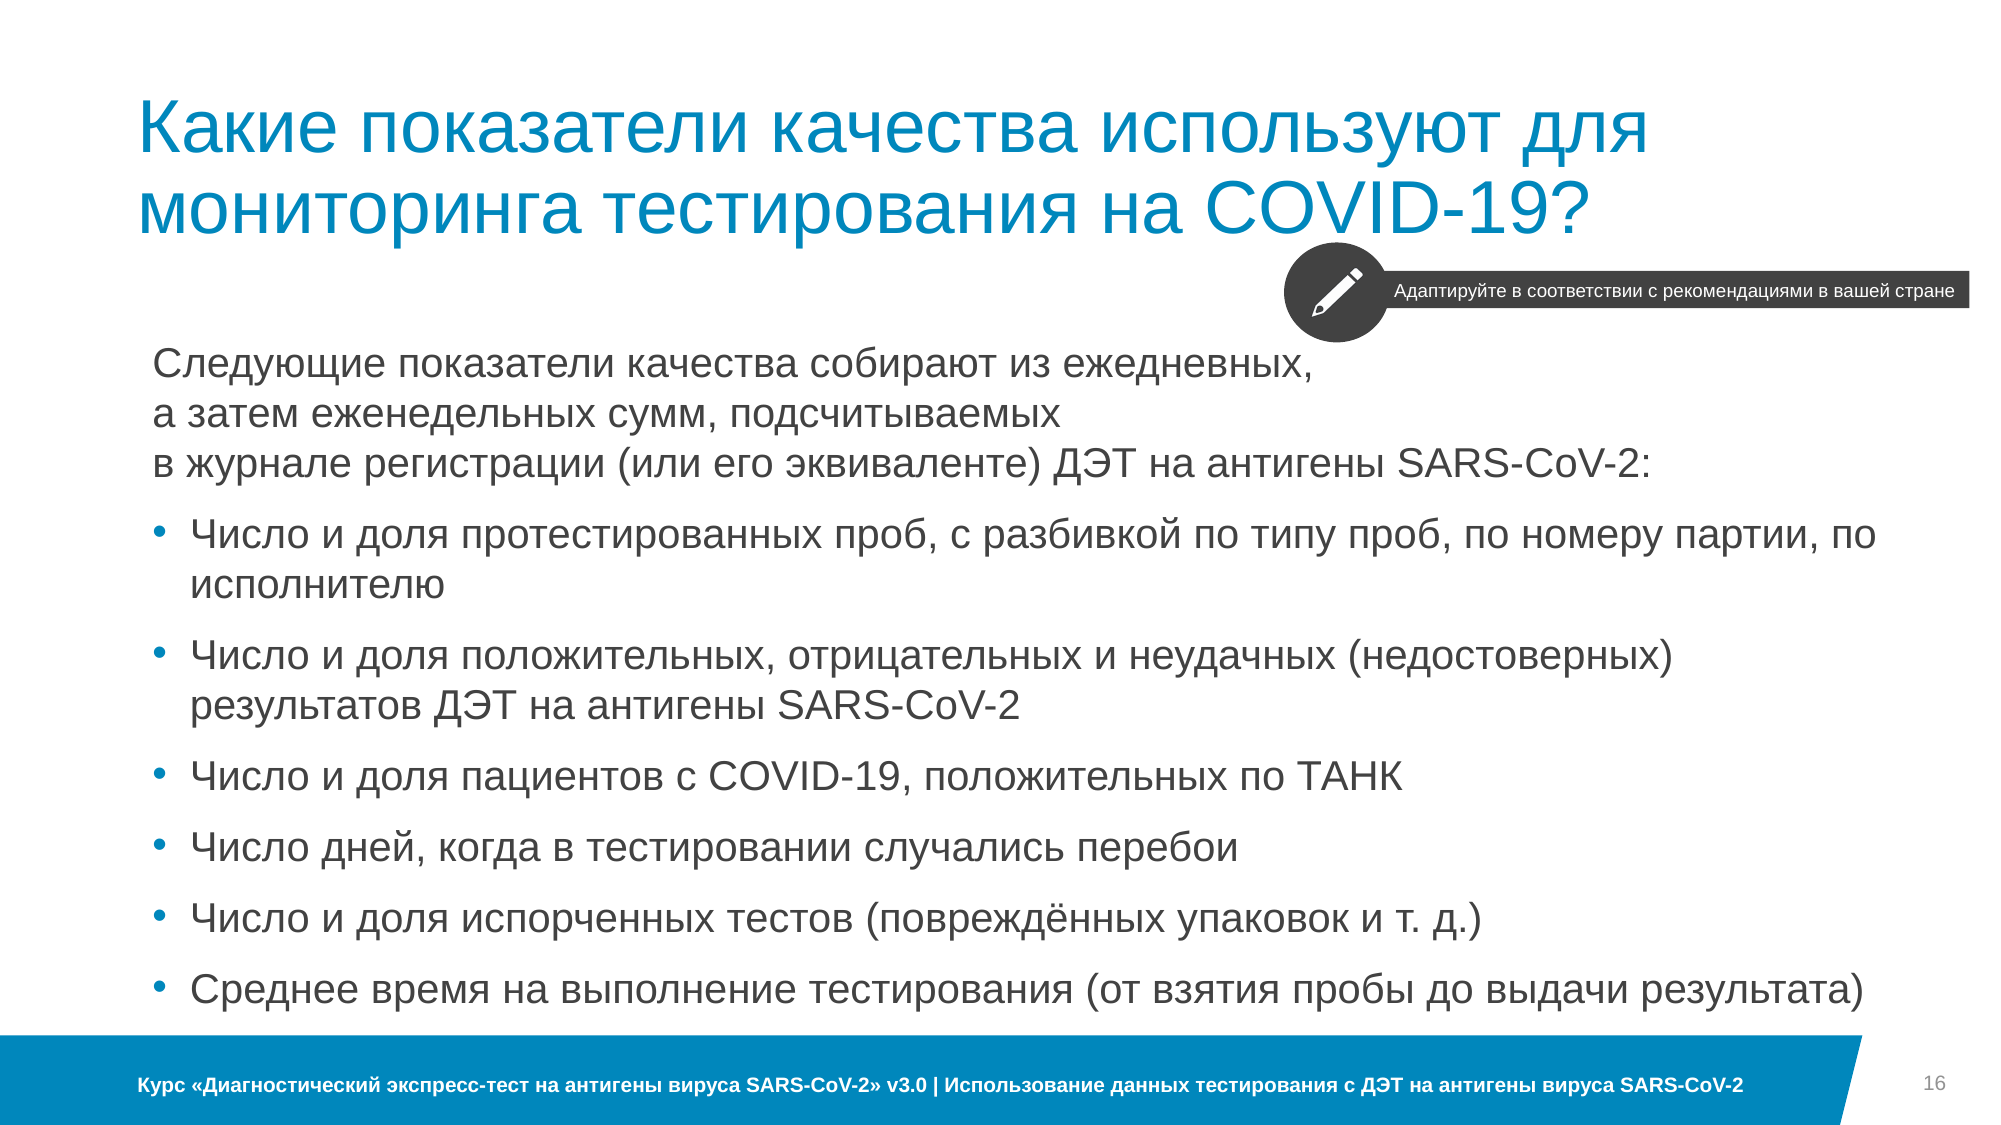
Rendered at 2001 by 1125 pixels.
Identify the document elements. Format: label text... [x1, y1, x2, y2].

text_box Какие показатели качества используют для мониторинга тестирования на COVID-19? [137, 95, 1863, 251]
footer Курс «Диагностический экспресс-тест на антигены вируса SARS-CoV-2» v3.0 | Использование данных тестирования с ДЭТ на антигены вируса SARS-CoV-2 [137, 1042, 1815, 1125]
list Следующие показатели качества собирают из ежедневных, а затем еженедельных сумм, подсчитываемых в журнале регистрации (или его эквиваленте) ДЭТ на антигены SARS-CoV-2: Число и доля протестированных проб, с разбивкой по типу проб, по номеру партии, по исполнителю Число и доля положительных, отрицательных и неудачных (недостоверных) результатов ДЭТ на антигены SARS-CoV-2 Число и доля пациентов с COVID-19, положительных по ТАНК Число дней, когда в тестировании случались перебои Число и доля испорченных тестов (повреждённых упаковок и т. д.) Среднее время на выполнение тестирования (от взятия пробы до выдачи результата) [137, 327, 1916, 1057]
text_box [1285, 243, 1970, 342]
slide_number 16 [1862, 1035, 1947, 1125]
